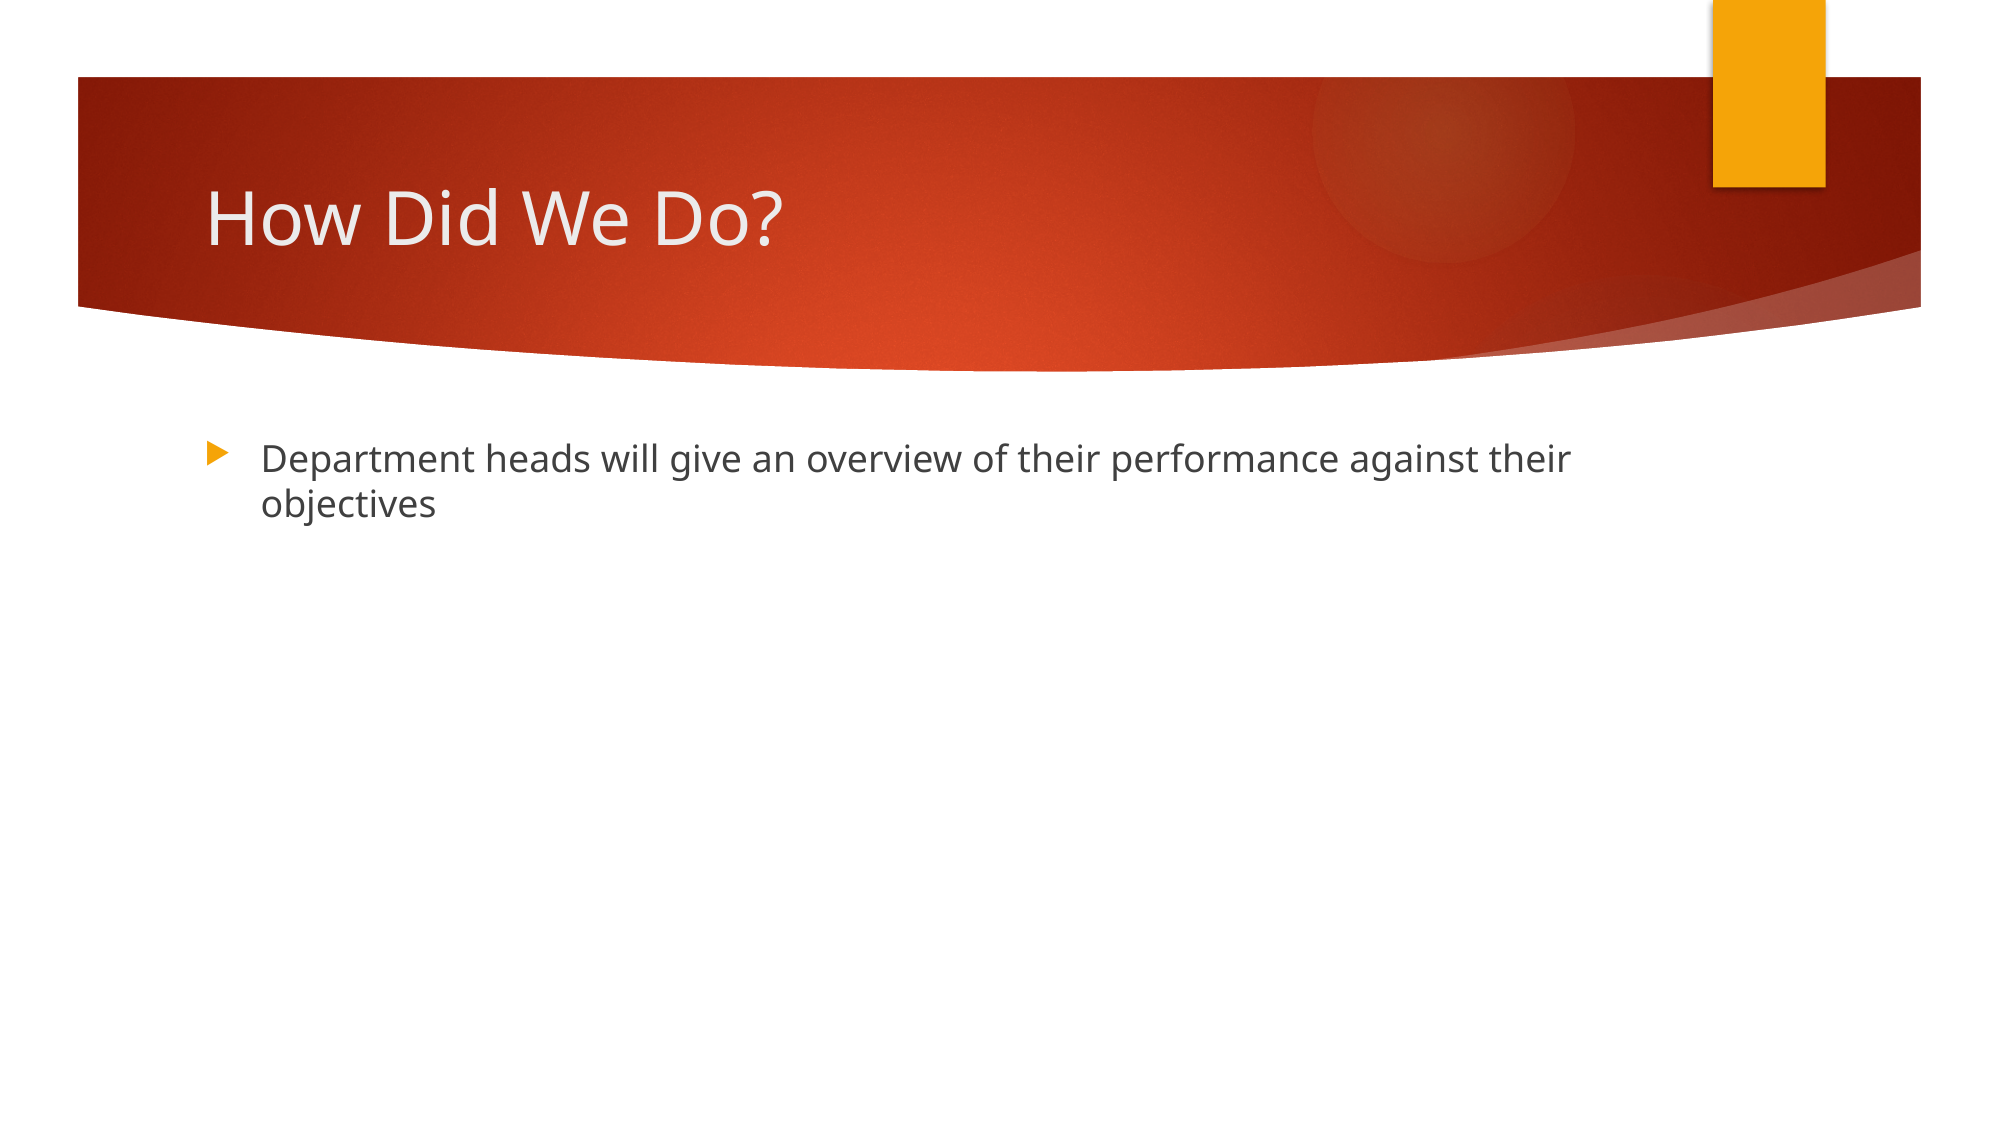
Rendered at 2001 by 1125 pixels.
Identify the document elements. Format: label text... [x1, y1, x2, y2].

list Department heads will give an overview of their performance against their objectives [189, 427, 1627, 988]
title How Did We Do? [189, 155, 1627, 275]
